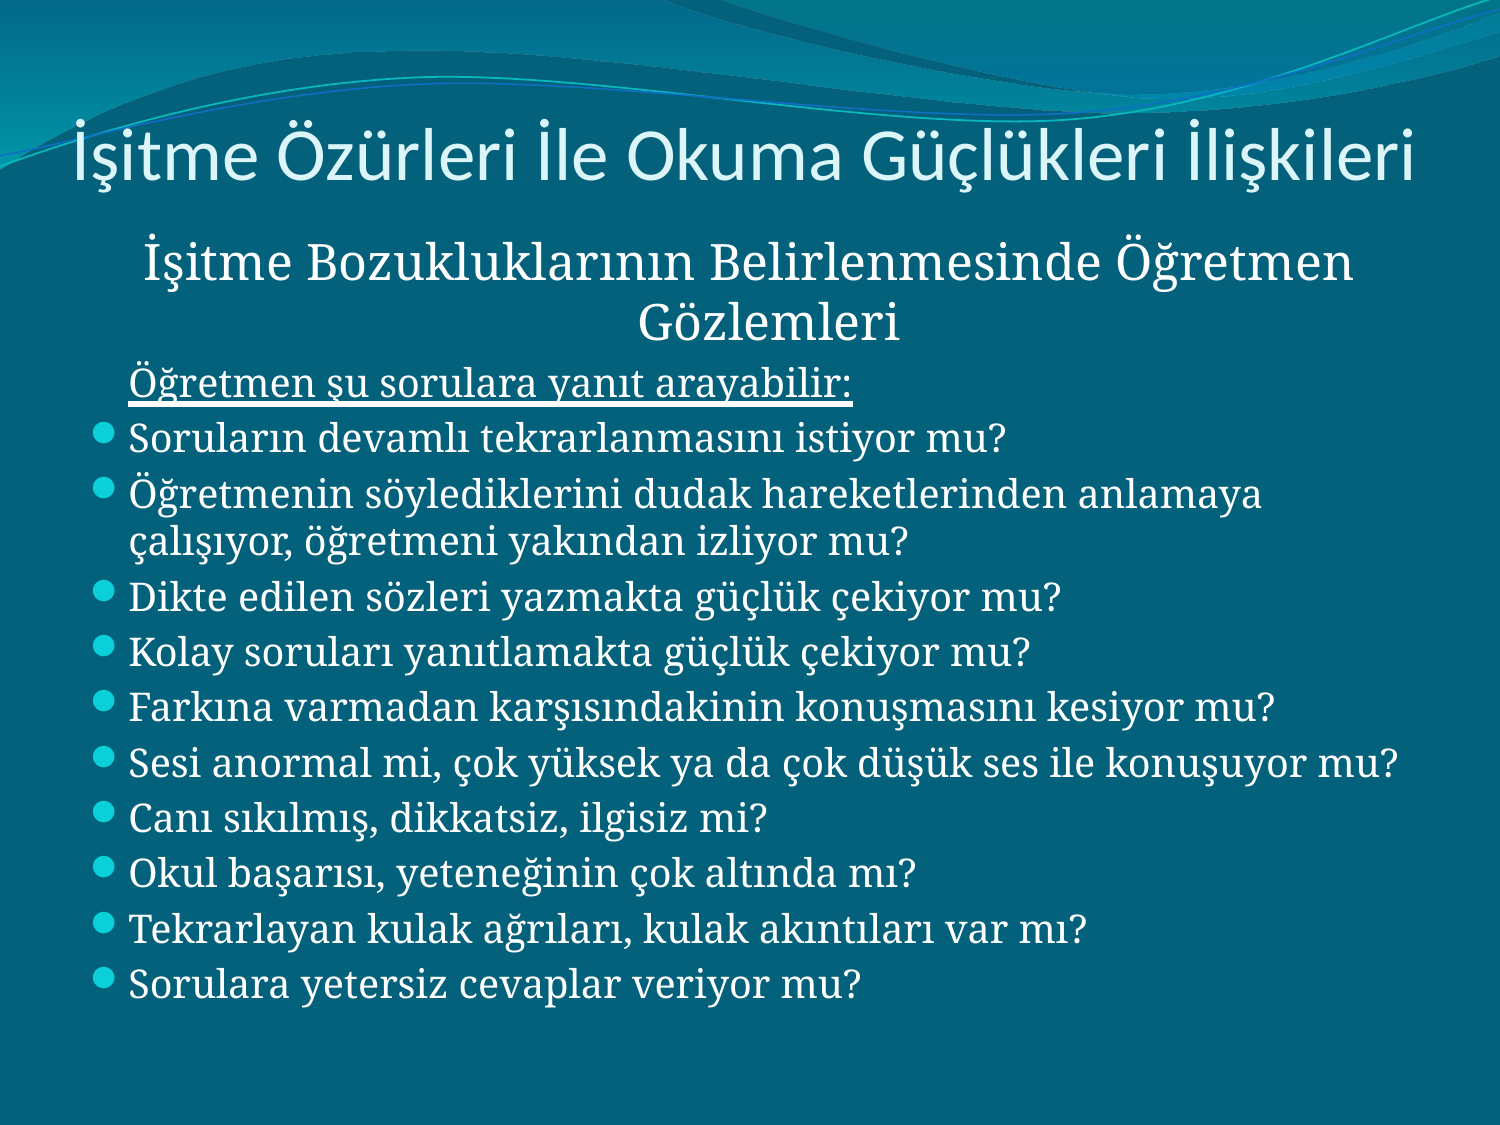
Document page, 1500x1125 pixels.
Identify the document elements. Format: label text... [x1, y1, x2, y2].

title İşitme Özürleri İle Okuma Güçlükleri İlişkileri [70, 82, 1421, 211]
list İşitme Bozukluklarının Belirlenmesinde Öğretmen Gözlemleri Öğretmen şu sorulara yanıt arayabilir: Soruların devamlı tekrarlanmasını istiyor mu? Öğretmenin söylediklerini dudak hareketlerinden anlamaya çalışıyor, öğretmeni yakından izliyor mu? Dikte edilen sözleri yazmakta güçlük çekiyor mu? Kolay soruları yanıtlamakta güçlük çekiyor mu? Farkına varmadan karşısındakinin konuşmasını kesiyor mu? Sesi anormal mi, çok yüksek ya da çok düşük ses ile konuşuyor mu? Canı sıkılmış, dikkatsiz, ilgisiz mi? Okul başarısı, yeteneğinin çok altında mı? Tekrarlayan kulak ağrıları, kulak akıntıları var mı? Sorulara yetersiz cevaplar veriyor mu? [75, 222, 1425, 1055]
